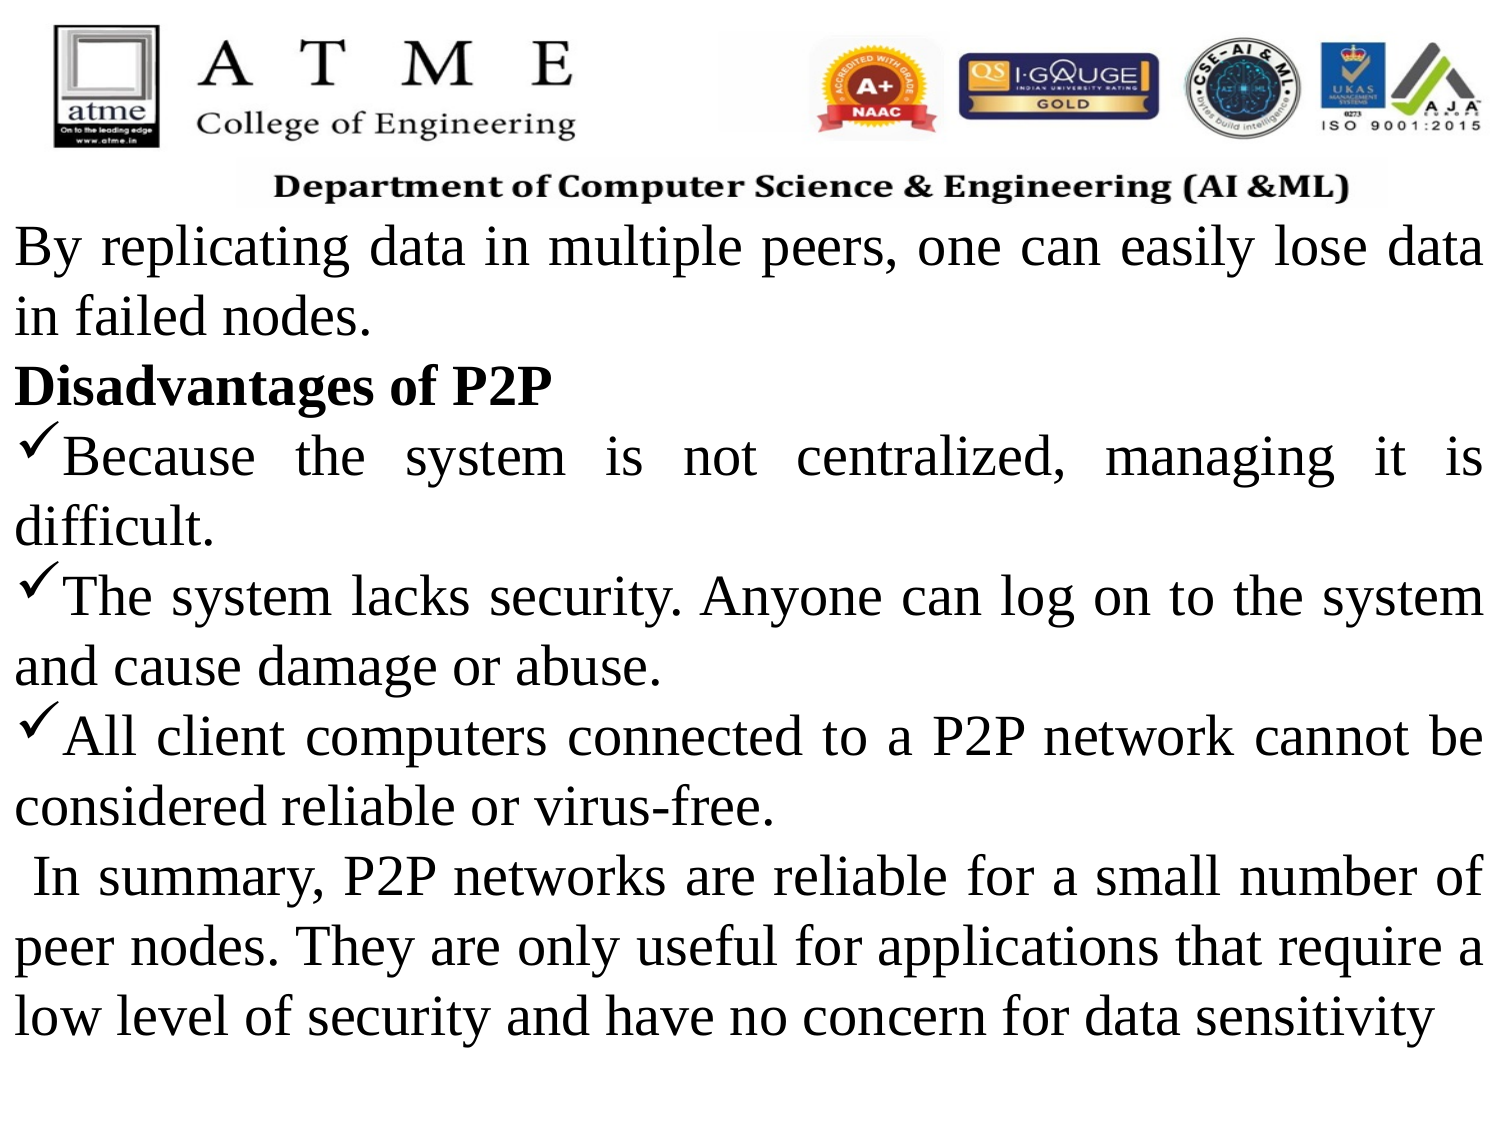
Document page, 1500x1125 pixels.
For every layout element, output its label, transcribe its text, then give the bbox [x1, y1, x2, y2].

text_box By replicating data in multiple peers, one can easily lose data in failed nodes. Disadvantages of P2P Because the system is not centralized, managing it is difficult. The system lacks security. Anyone can log on to the system and cause damage or abuse. All client computers connected to a P2P network cannot be considered reliable or virus-free. In summary, P2P networks are reliable for a small number of peer nodes. They are only useful for applications that require a low level of security and have no concern for data sensitivity [0, 199, 1500, 1055]
picture [24, 0, 1500, 226]
